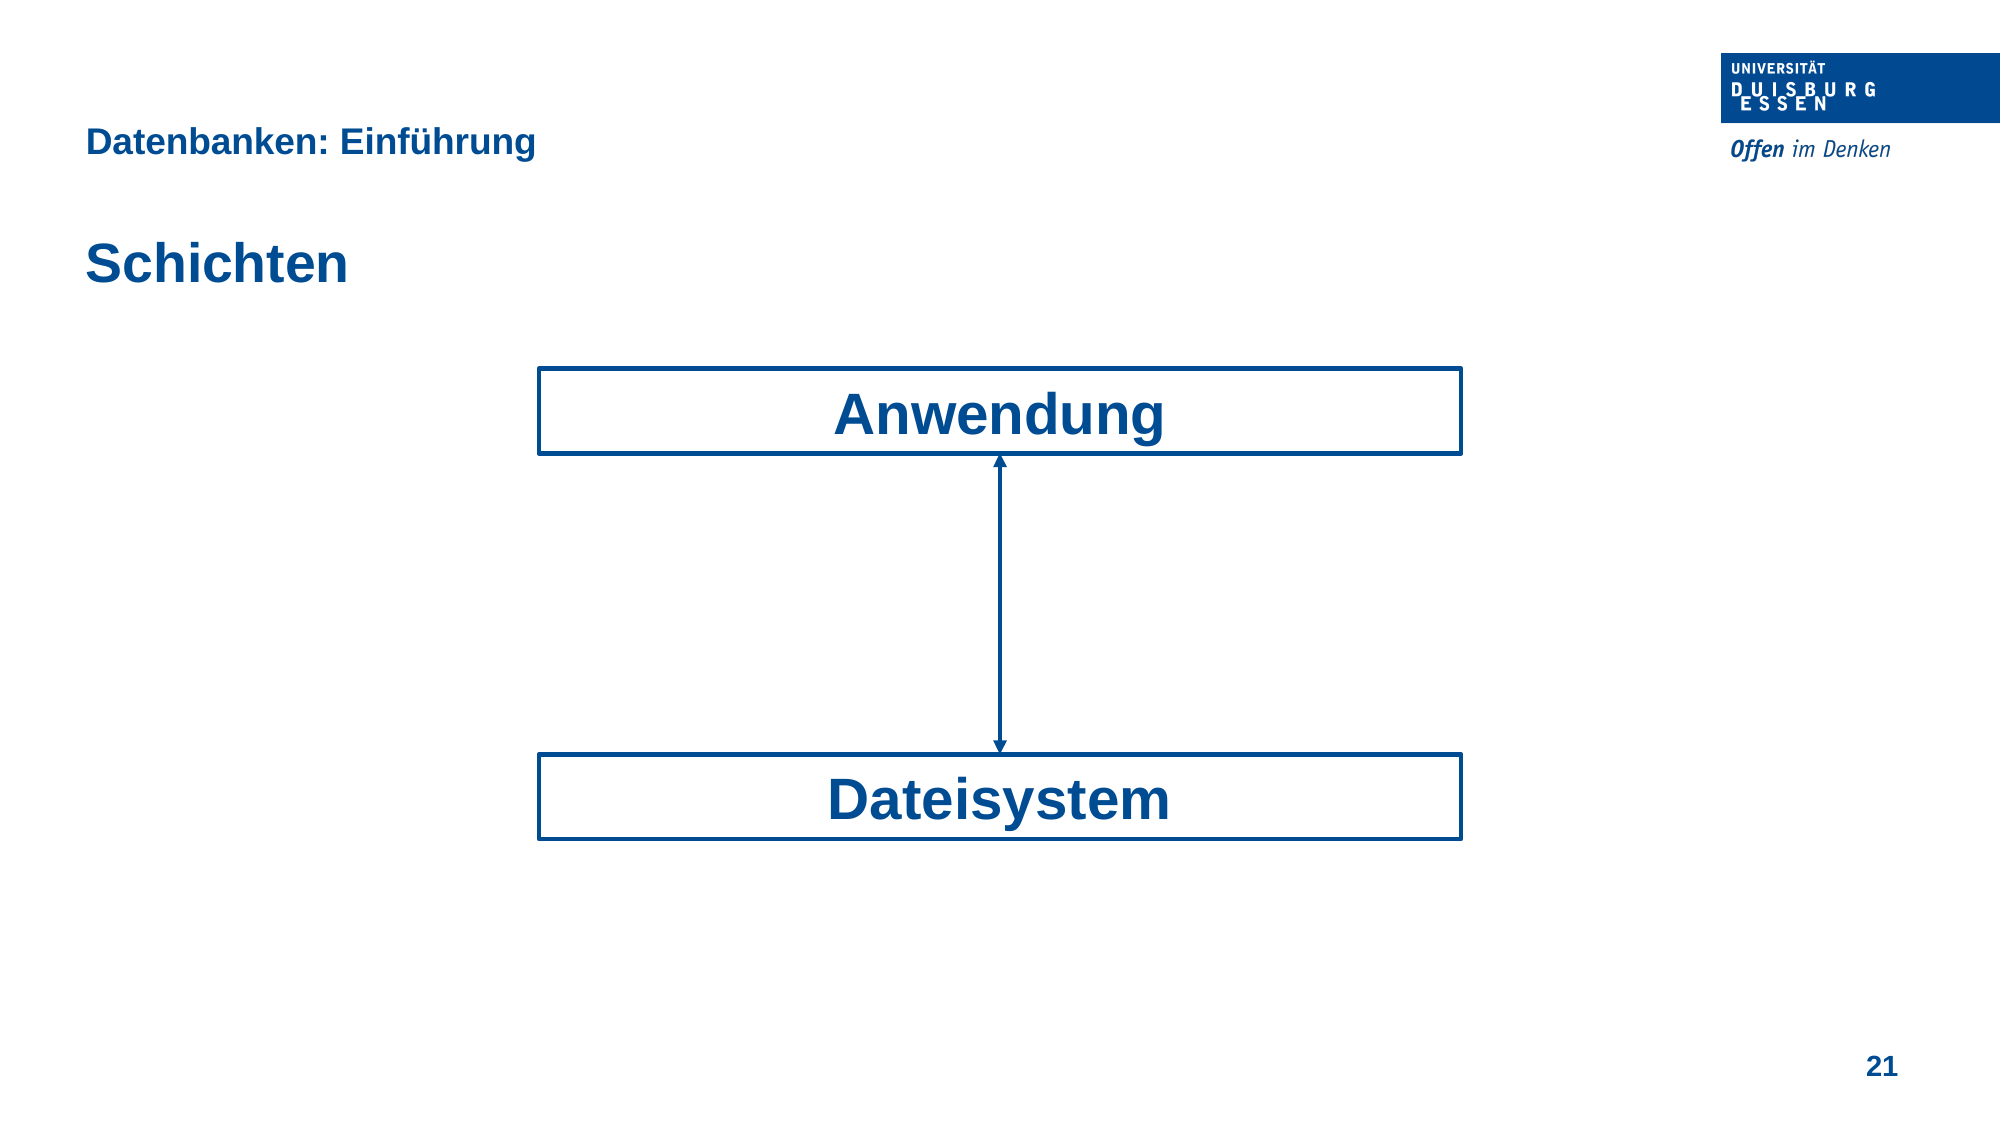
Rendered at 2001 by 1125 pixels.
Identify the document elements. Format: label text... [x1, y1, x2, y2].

list Datenbanken: Einführung [85, 122, 1694, 163]
text_box Anwendung [538, 368, 1462, 454]
slide_number 21 [1677, 1039, 1914, 1081]
text_box Dateisystem [538, 754, 1462, 839]
picture [1721, 53, 2000, 162]
list Schichten [85, 227, 1694, 303]
list [85, 454, 1694, 987]
